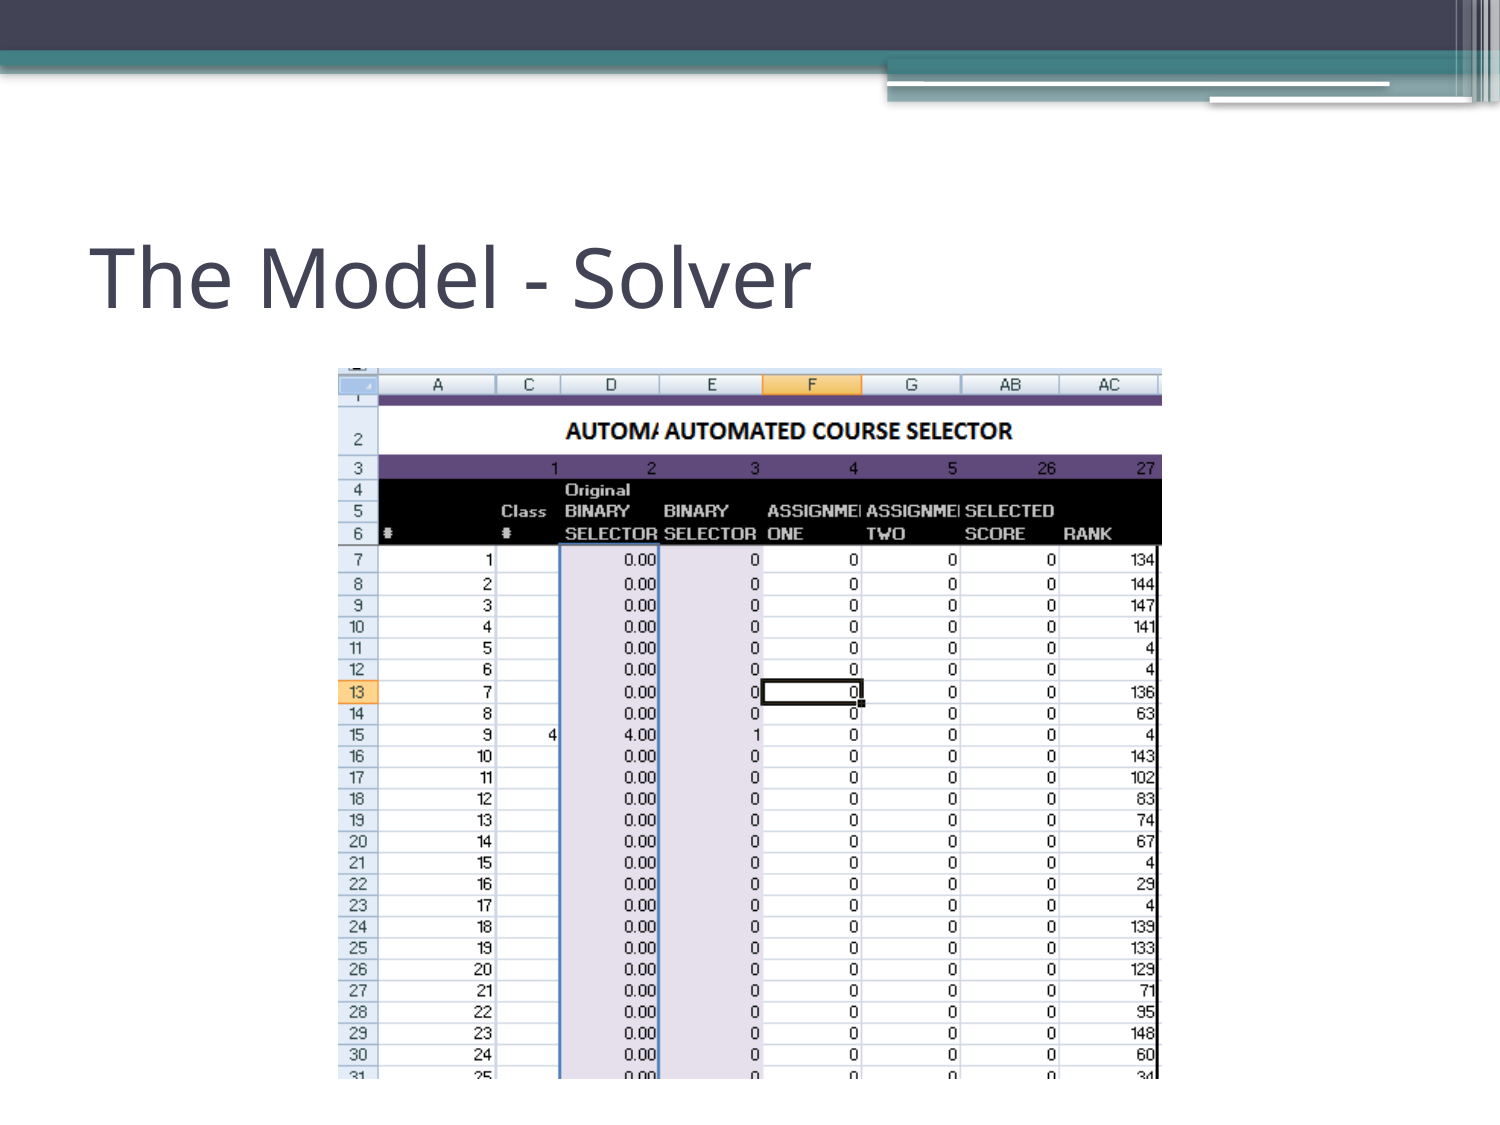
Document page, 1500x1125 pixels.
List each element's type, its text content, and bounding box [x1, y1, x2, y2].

title The Model - Solver [75, 187, 1425, 363]
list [338, 368, 1162, 1079]
